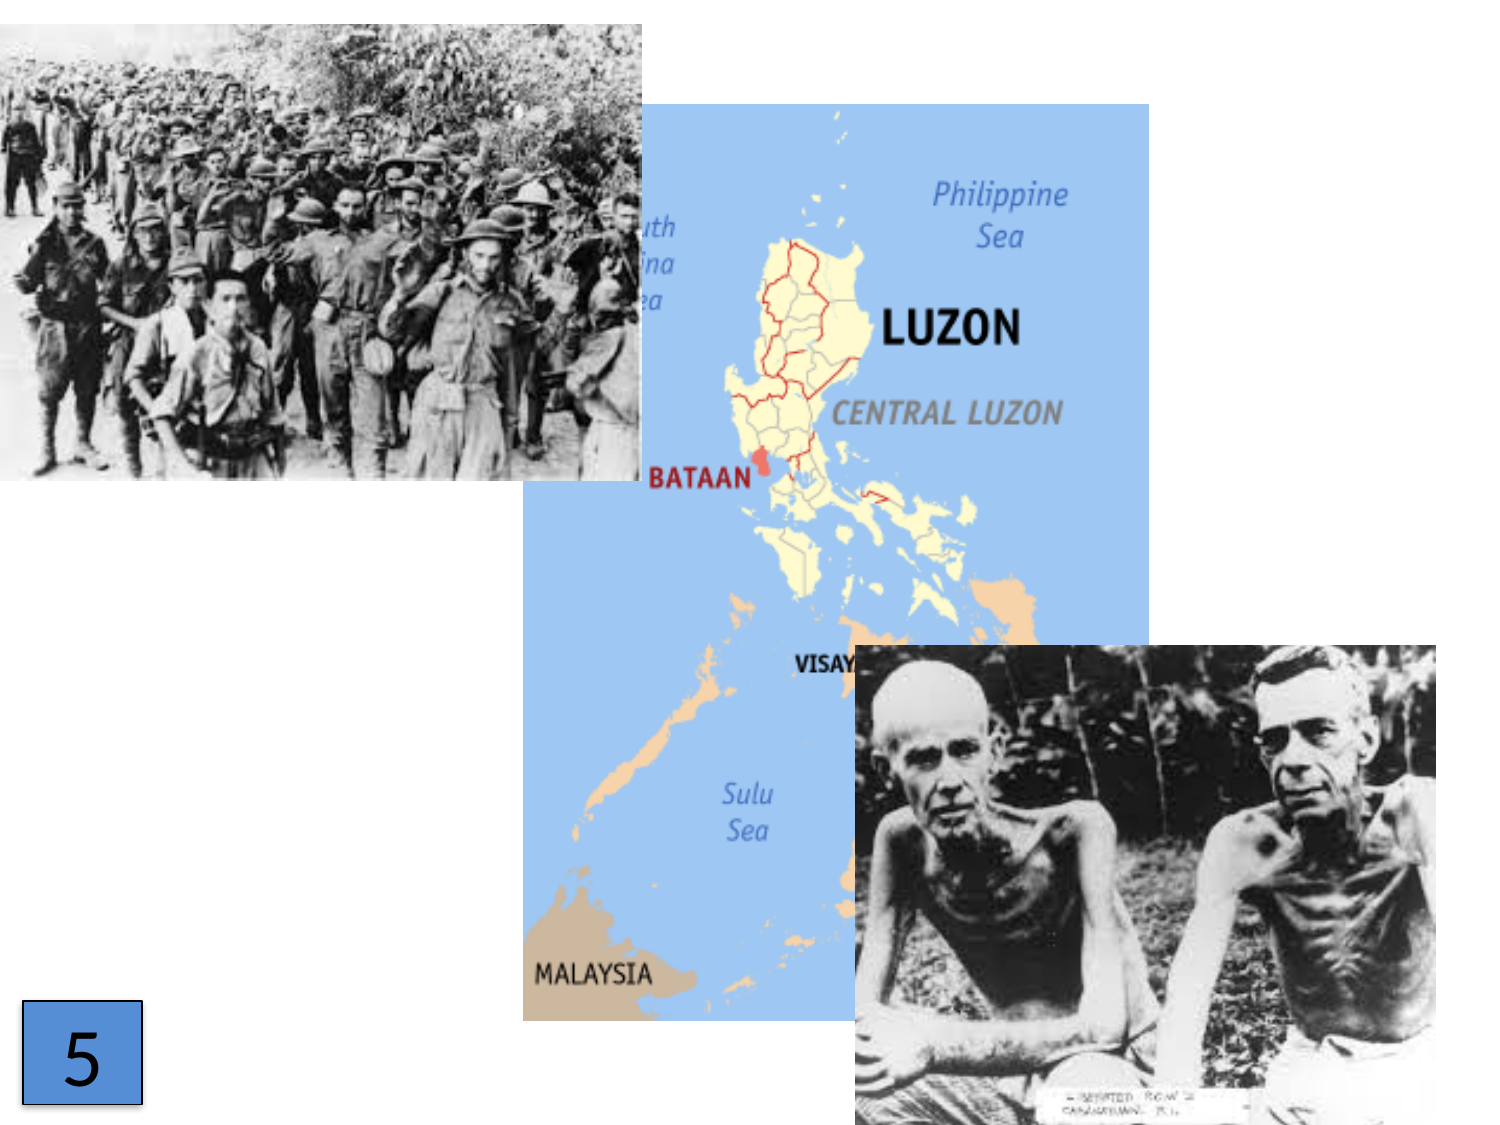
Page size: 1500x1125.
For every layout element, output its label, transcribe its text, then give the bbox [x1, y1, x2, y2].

picture [0, 23, 1436, 1125]
text_box 5 [22, 1000, 143, 1105]
